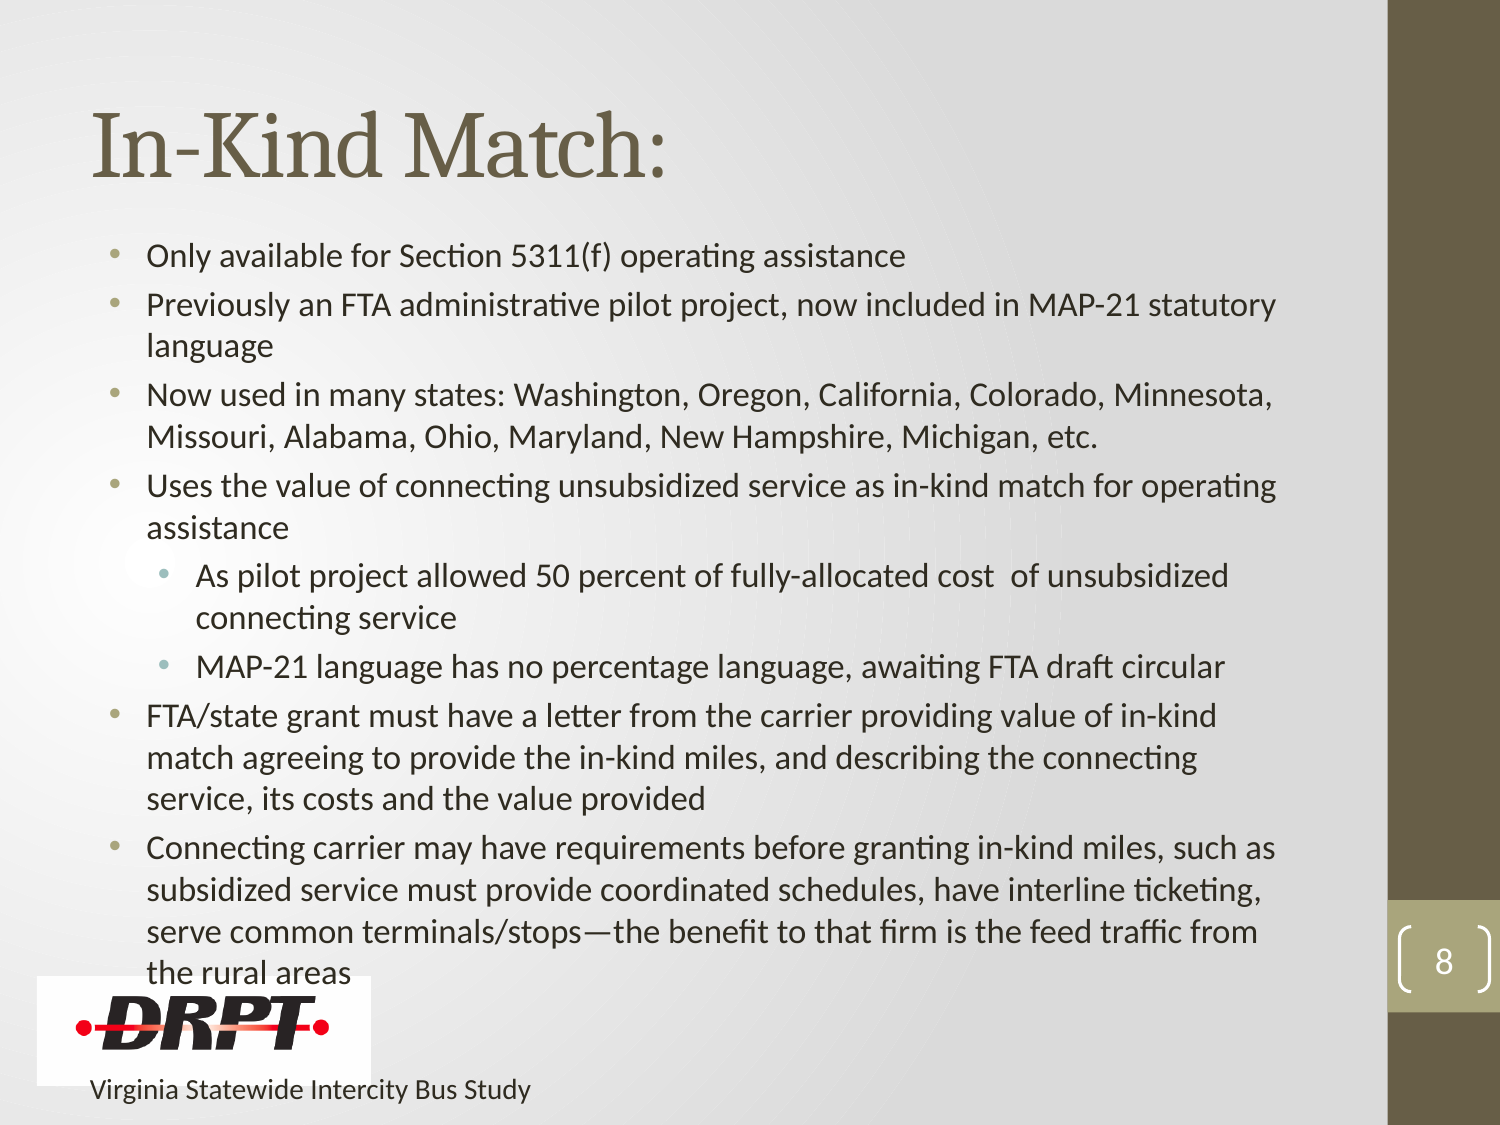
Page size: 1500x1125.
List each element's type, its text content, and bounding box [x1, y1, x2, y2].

title In-Kind Match: [75, 45, 1325, 224]
picture [36, 976, 371, 1086]
list Only available for Section 5311(f) operating assistance Previously an FTA administrative pilot project, now included in MAP-21 statutory language Now used in many states: Washington, Oregon, California, Colorado, Minnesota, Missouri, Alabama, Ohio, Maryland, New Hampshire, Michigan, etc. Uses the value of connecting unsubsidized service as in-kind match for operating assistance As pilot project allowed 50 percent of fully-allocated cost of unsubsidized connecting service MAP-21 language has no percentage language, awaiting FTA draft circular FTA/state grant must have a letter from the carrier providing value of in-kind match agreeing to provide the in-kind miles, and describing the connecting service, its costs and the value provided Connecting carrier may have requirements before granting in-kind miles, such as subsidized service must provide coordinated schedules, have interline ticketing, serve common terminals/stops—the benefit to that firm is the feed traffic from the rural areas [75, 224, 1325, 1013]
slide_number 7 [1397, 925, 1492, 994]
